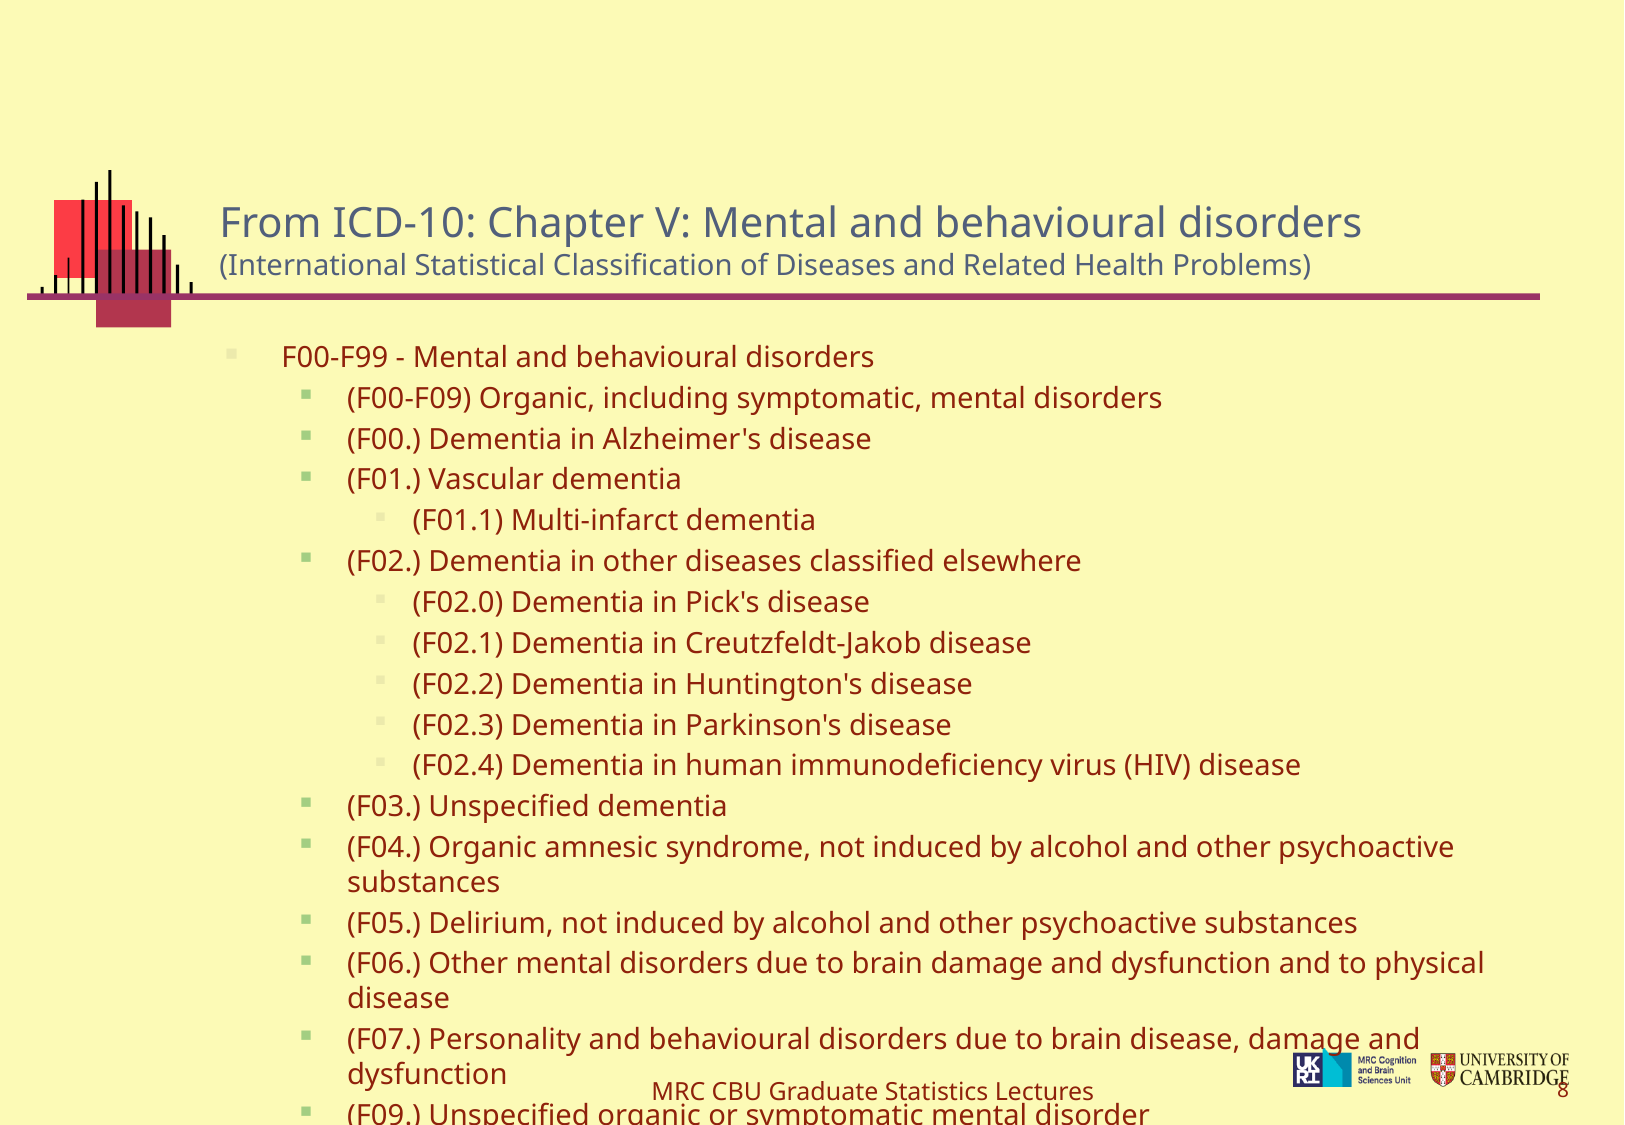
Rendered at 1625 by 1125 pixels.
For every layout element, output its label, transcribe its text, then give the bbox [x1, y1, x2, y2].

footer MRC CBU Graduate Statistics Lectures [473, 1037, 1273, 1113]
slide_number 8 [1285, 1037, 1585, 1113]
list F00-F99 - Mental and behavioural disorders (F00-F09) Organic, including symptomatic, mental disorders (F00.) Dementia in Alzheimer's disease (F01.) Vascular dementia (F01.1) Multi-infarct dementia (F02.) Dementia in other diseases classified elsewhere (F02.0) Dementia in Pick's disease (F02.1) Dementia in Creutzfeldt-Jakob disease (F02.2) Dementia in Huntington's disease (F02.3) Dementia in Parkinson's disease (F02.4) Dementia in human immunodeficiency virus (HIV) disease (F03.) Unspecified dementia (F04.) Organic amnesic syndrome, not induced by alcohol and other psychoactive substances (F05.) Delirium, not induced by alcohol and other psychoactive substances (F06.) Other mental disorders due to brain damage and dysfunction and to physical disease (F07.) Personality and behavioural disorders due to brain disease, damage and dysfunction (F09.) Unspecified organic or symptomatic mental disorder [210, 331, 1591, 1006]
title From ICD-10: Chapter V: Mental and behavioural disorders (International Statistical Classification of Diseases and Related Health Problems) [204, 101, 1589, 289]
slide_number [162, 1037, 461, 1113]
